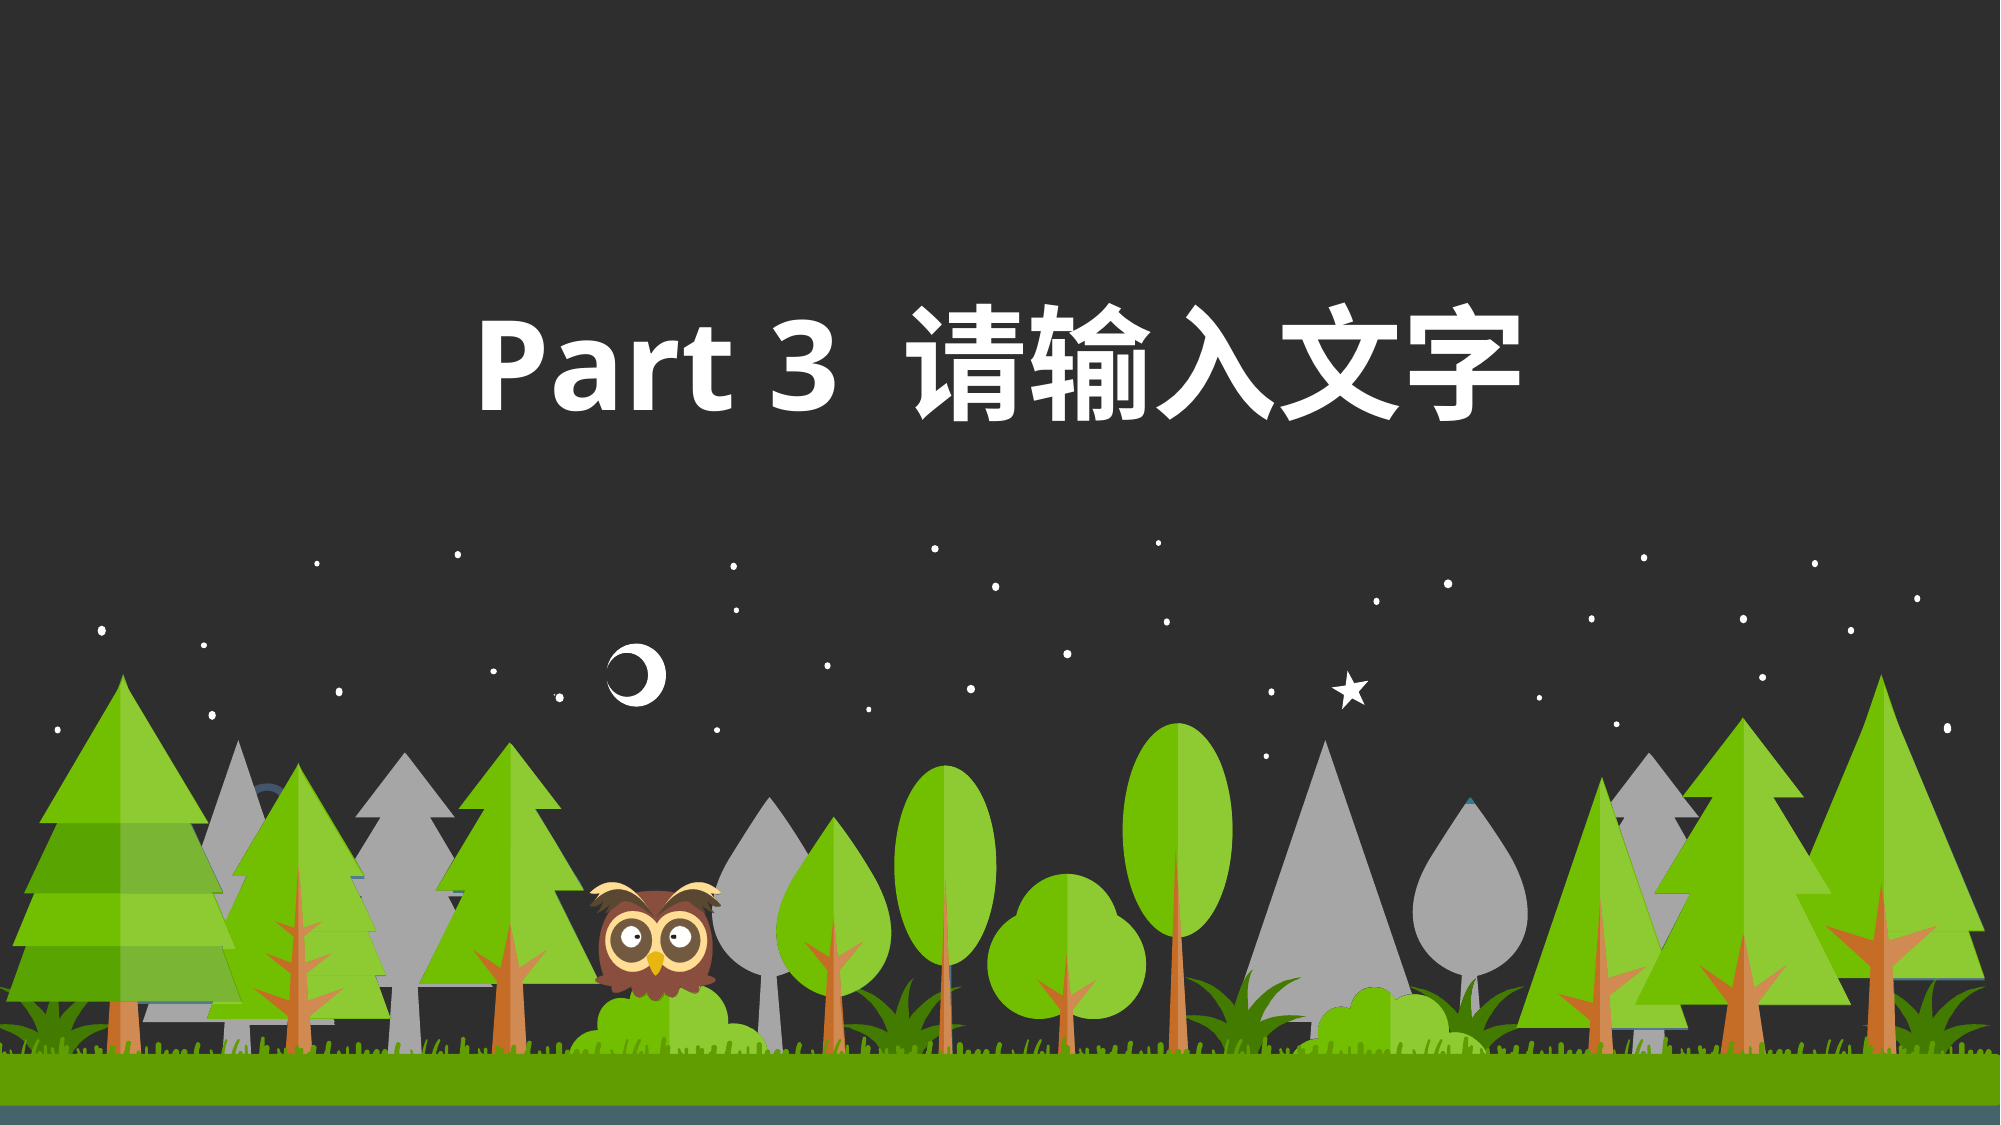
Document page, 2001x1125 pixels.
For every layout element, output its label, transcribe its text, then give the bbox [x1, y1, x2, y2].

text_box Part 3 请输入文字 [450, 294, 1548, 409]
picture [586, 881, 722, 1003]
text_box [0, 540, 2000, 1125]
